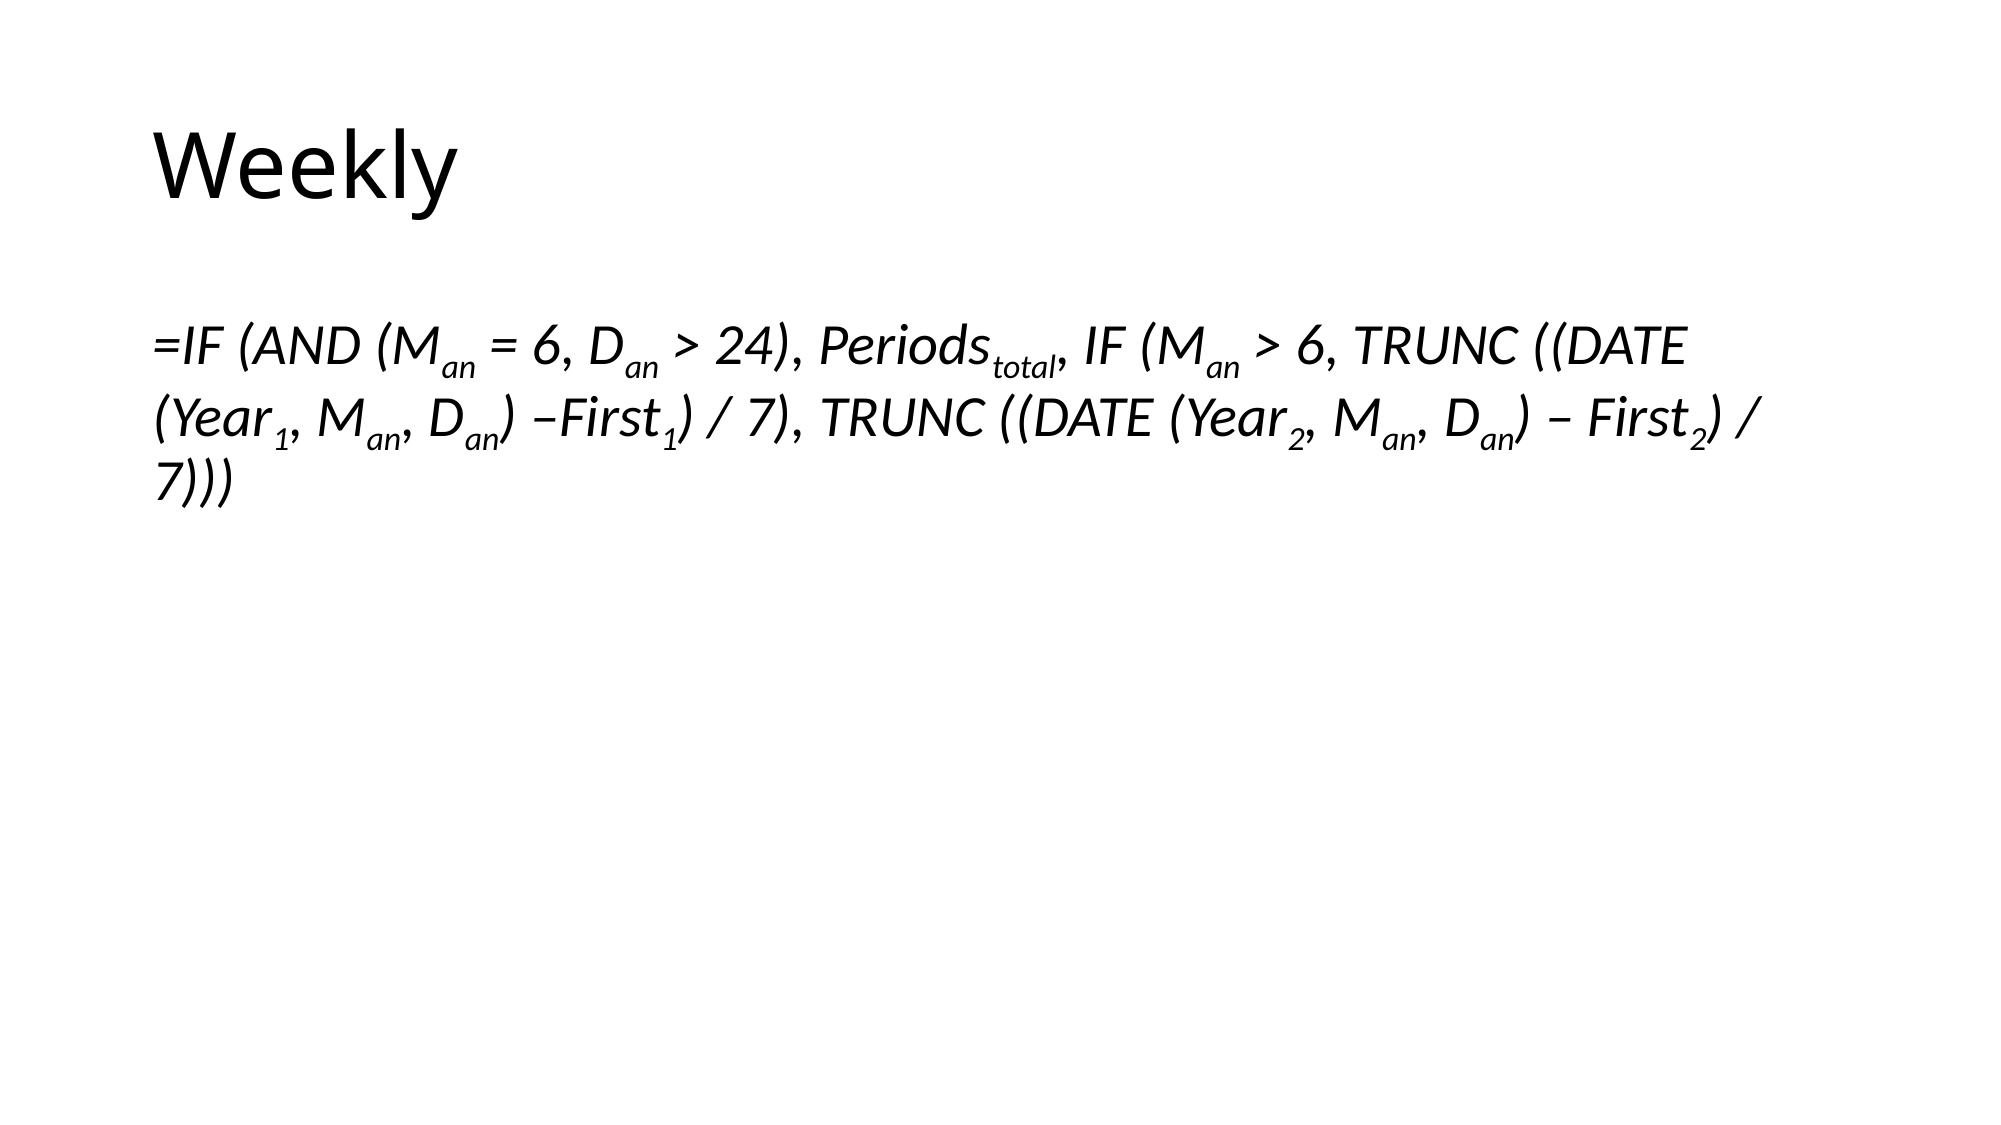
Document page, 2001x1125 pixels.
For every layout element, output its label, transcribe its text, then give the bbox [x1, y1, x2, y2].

title Weekly [137, 59, 1863, 278]
list =IF (AND (Man = 6, Dan > 24), Periodstotal, IF (Man > 6, TRUNC ((DATE (Year1, Man, Dan) –First1) / 7), TRUNC ((DATE (Year2, Man, Dan) – First2) / 7))) [137, 299, 1863, 1014]
